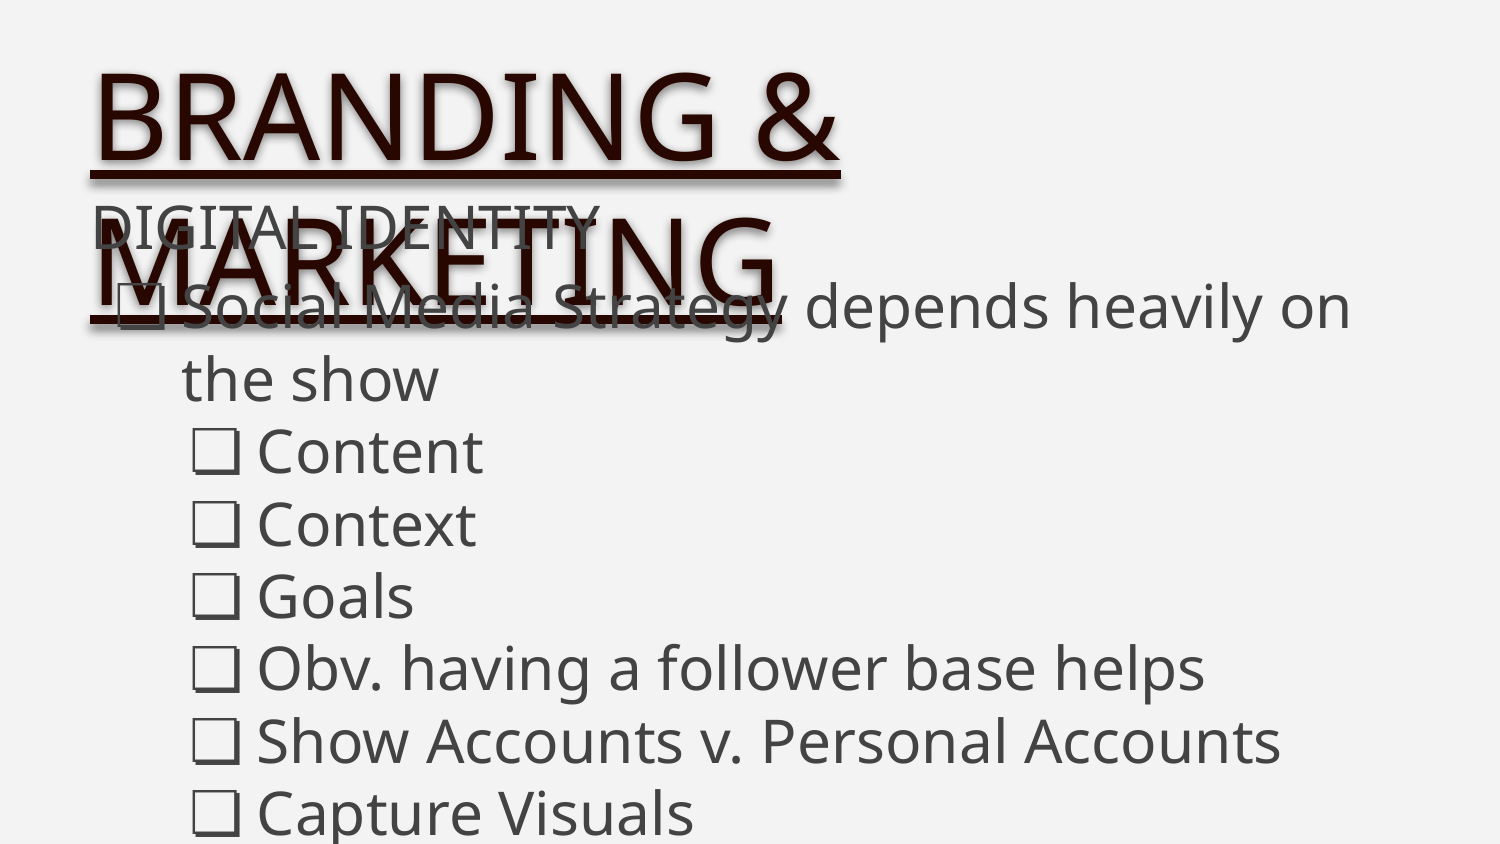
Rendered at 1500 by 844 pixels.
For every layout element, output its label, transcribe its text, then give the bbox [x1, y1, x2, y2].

text_box BRANDING & MARKETING [75, 24, 1425, 174]
text_box Social Media Strategy depends heavily on the show Content Context Goals Obv. having a follower base helps Show Accounts v. Personal Accounts Capture Visuals Clips, Highlights, Still Images, etc. [91, 253, 1425, 844]
text_box DIGITAL IDENTITY [75, 174, 1425, 247]
